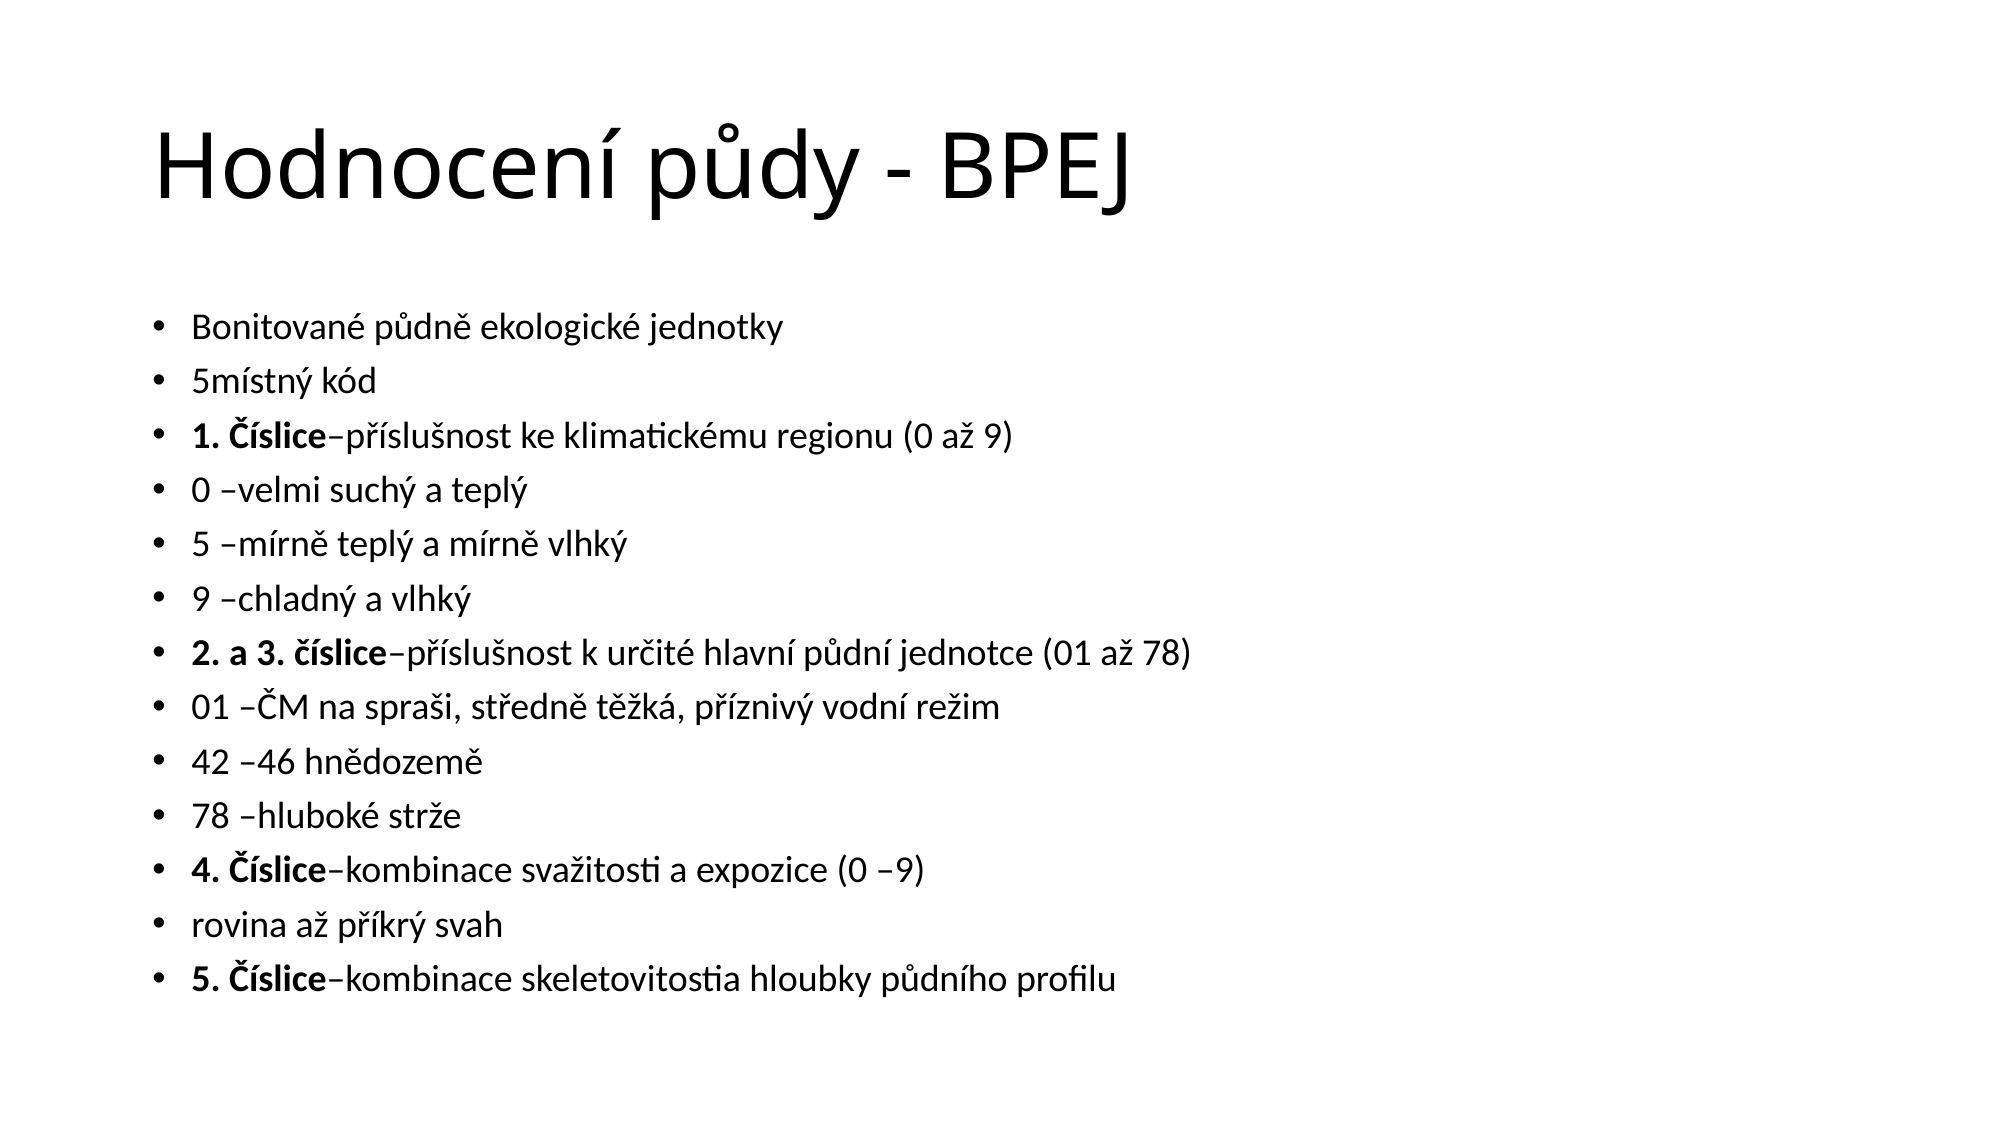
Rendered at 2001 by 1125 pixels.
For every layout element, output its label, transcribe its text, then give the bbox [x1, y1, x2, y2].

title Hodnocení půdy - BPEJ [137, 59, 1863, 278]
list Bonitované půdně ekologické jednotky 5místný kód 1. Číslice–příslušnost ke klimatickému regionu (0 až 9) 0 –velmi suchý a teplý 5 –mírně teplý a mírně vlhký 9 –chladný a vlhký 2. a 3. číslice–příslušnost k určité hlavní půdní jednotce (01 až 78) 01 –ČM na spraši, středně těžká, příznivý vodní režim 42 –46 hnědozemě 78 –hluboké strže 4. Číslice–kombinace svažitosti a expozice (0 –9) rovina až příkrý svah 5. Číslice–kombinace skeletovitostia hloubky půdního profilu [137, 299, 1863, 1014]
